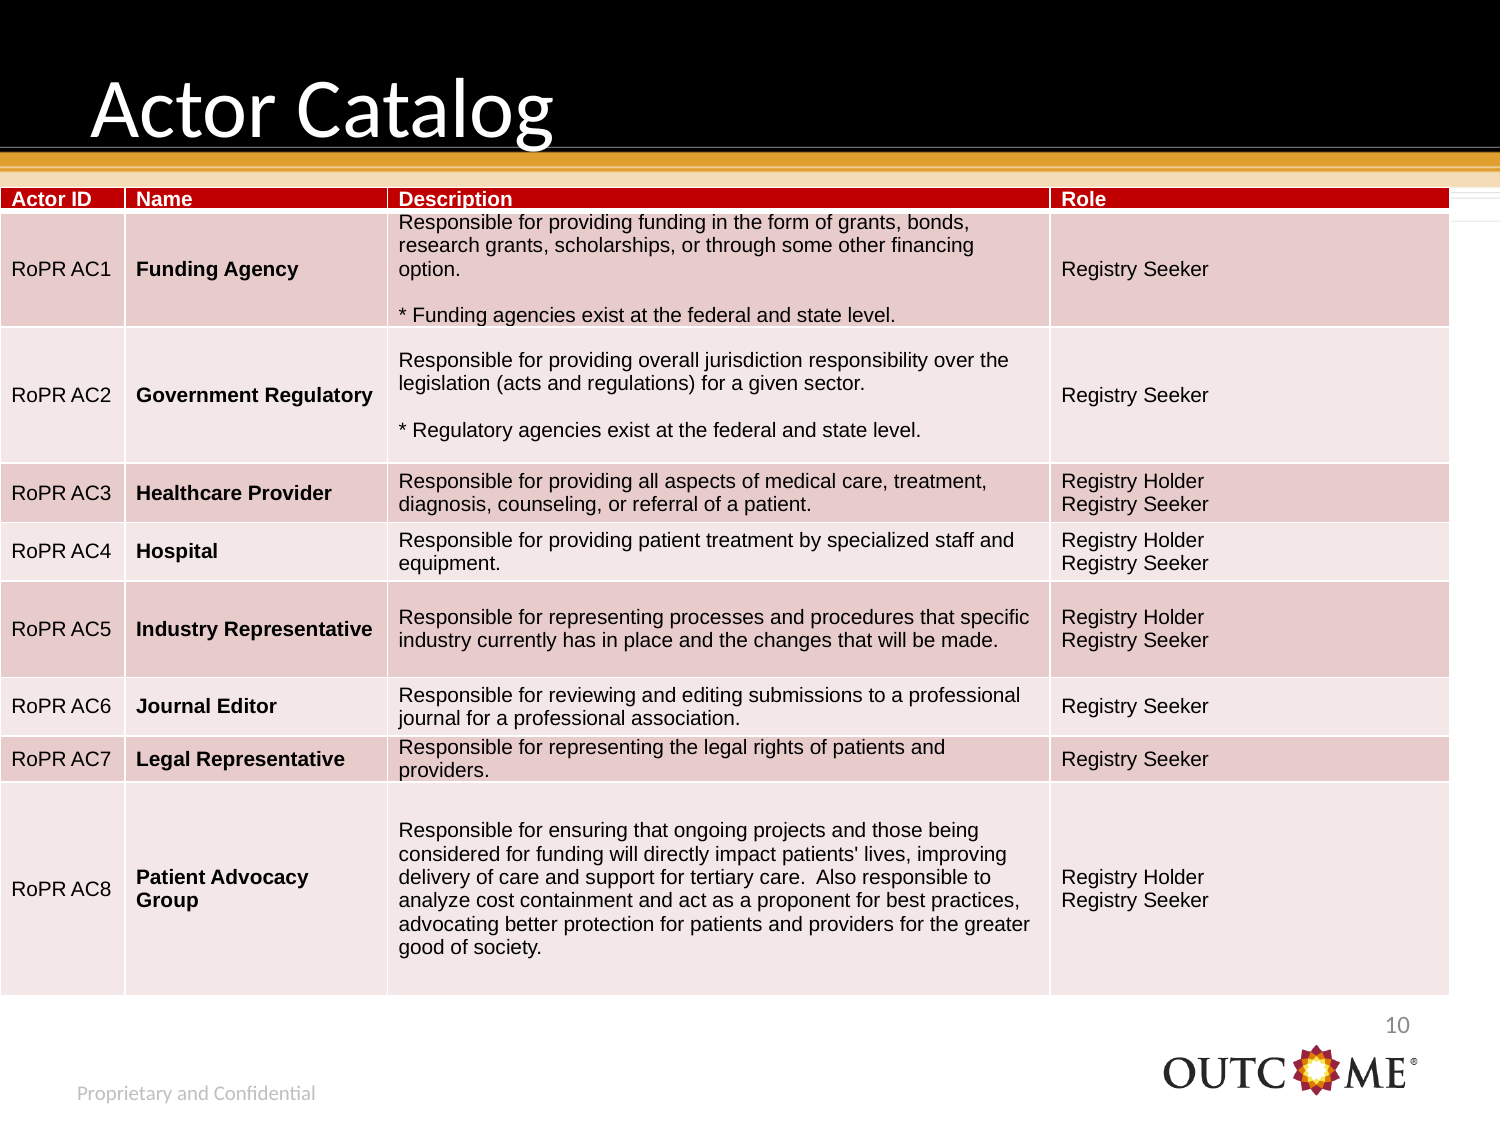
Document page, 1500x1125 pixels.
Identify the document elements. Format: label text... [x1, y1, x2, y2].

table_cell RoPR AC7 [1, 737, 124, 781]
table_cell Registry Holder Registry Seeker [1051, 464, 1449, 522]
table_header Name [126, 188, 387, 208]
slide_number 9 [1074, 999, 1425, 1048]
table_header Actor ID [1, 188, 124, 208]
table_cell Responsible for ensuring that ongoing projects and those being considered for funding will directly impact patients' lives, improving delivery of care and support for tertiary care. Also responsible to analyze cost containment and act as a proponent for best practices, advocating better protection for patients and providers for the greater good of society. [388, 783, 1049, 995]
table_cell Government Regulatory [126, 328, 387, 462]
table_cell Registry Seeker [1051, 737, 1449, 781]
table_cell Legal Representative [126, 737, 387, 781]
table_cell Patient Advocacy Group [126, 783, 387, 995]
table_cell Registry Seeker [1051, 678, 1449, 735]
table_cell Responsible for providing funding in the form of grants, bonds, research grants, scholarships, or through some other financing option. * Funding agencies exist at the federal and state level. [388, 214, 1049, 326]
picture [1163, 1048, 1418, 1096]
table_cell Registry Holder Registry Seeker [1051, 783, 1449, 995]
table_cell Hospital [126, 523, 387, 580]
title Actor Catalog [75, 45, 1425, 163]
table_header Description [388, 188, 1049, 208]
table_cell Registry Seeker [1051, 214, 1449, 326]
table_cell Funding Agency [126, 214, 387, 326]
picture [0, 0, 1500, 223]
table_cell Responsible for representing processes and procedures that specific industry currently has in place and the changes that will be made. [388, 582, 1049, 677]
table_cell Responsible for providing all aspects of medical care, treatment, diagnosis, counseling, or referral of a patient. [388, 464, 1049, 522]
table_cell Registry Holder Registry Seeker [1051, 523, 1449, 580]
table_cell RoPR AC4 [1, 523, 124, 580]
table_cell RoPR AC8 [1, 783, 124, 995]
table_cell Healthcare Provider [126, 464, 387, 522]
table_cell Journal Editor [126, 678, 387, 735]
table_cell Responsible for providing overall jurisdiction responsibility over the legislation (acts and regulations) for a given sector. * Regulatory agencies exist at the federal and state level. [388, 328, 1049, 462]
table_cell Registry Holder Registry Seeker [1051, 582, 1449, 677]
table_cell Industry Representative [126, 582, 387, 677]
table_cell Responsible for providing patient treatment by specialized staff and equipment. [388, 523, 1049, 580]
table_cell Responsible for reviewing and editing submissions to a professional journal for a professional association. [388, 678, 1049, 735]
table_cell RoPR AC6 [1, 678, 124, 735]
table_cell RoPR AC1 [1, 214, 124, 326]
table_cell RoPR AC3 [1, 464, 124, 522]
table_cell RoPR AC5 [1, 582, 124, 677]
table_cell RoPR AC2 [1, 328, 124, 462]
table_header Role [1051, 188, 1449, 208]
table_cell Responsible for representing the legal rights of patients and providers. [388, 737, 1049, 781]
table_cell Registry Seeker [1051, 328, 1449, 462]
